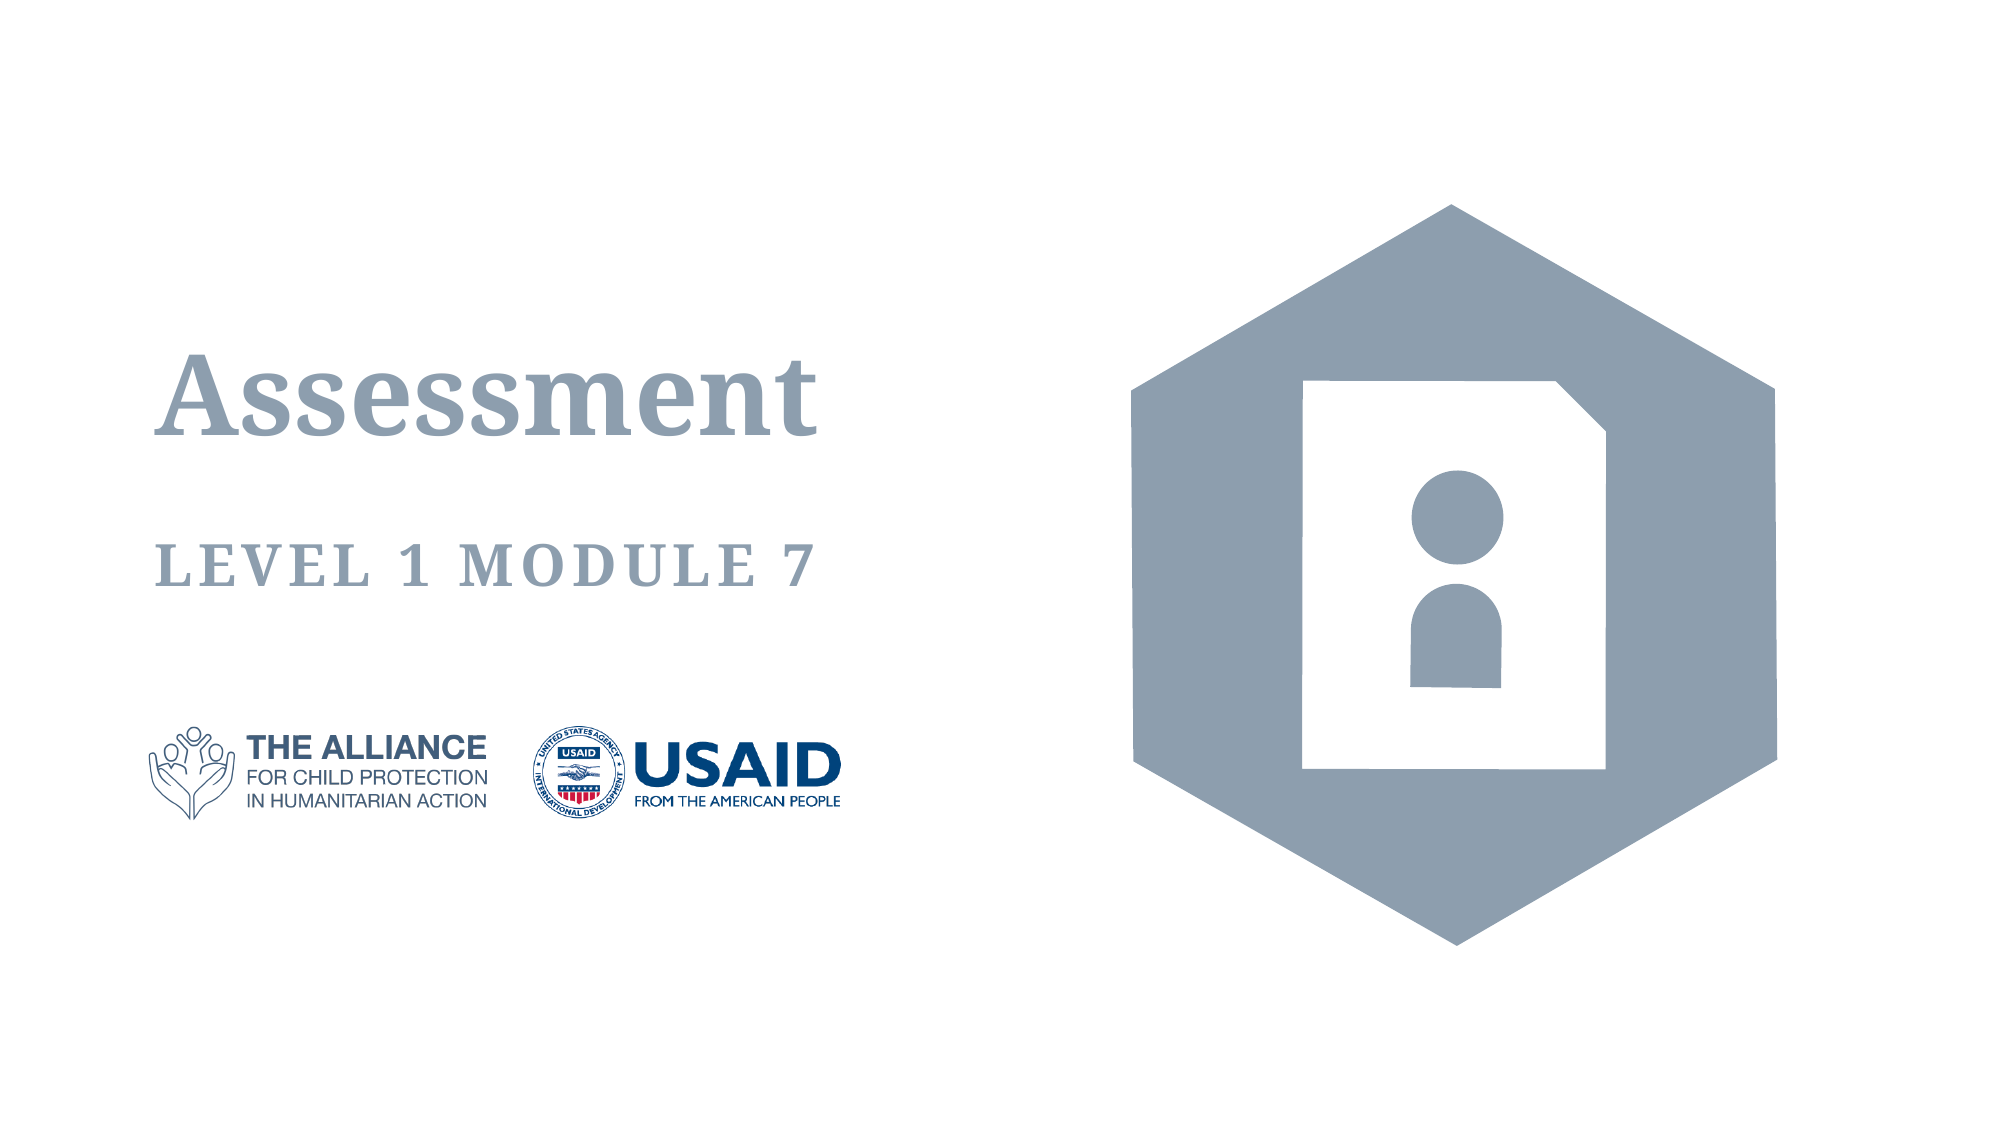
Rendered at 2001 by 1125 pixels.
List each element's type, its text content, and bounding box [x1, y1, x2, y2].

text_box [1301, 379, 1607, 771]
text_box Assessment LEVEL 1 MODULE 7 [139, 315, 983, 605]
picture [125, 698, 884, 851]
text_box [1129, 203, 1779, 948]
